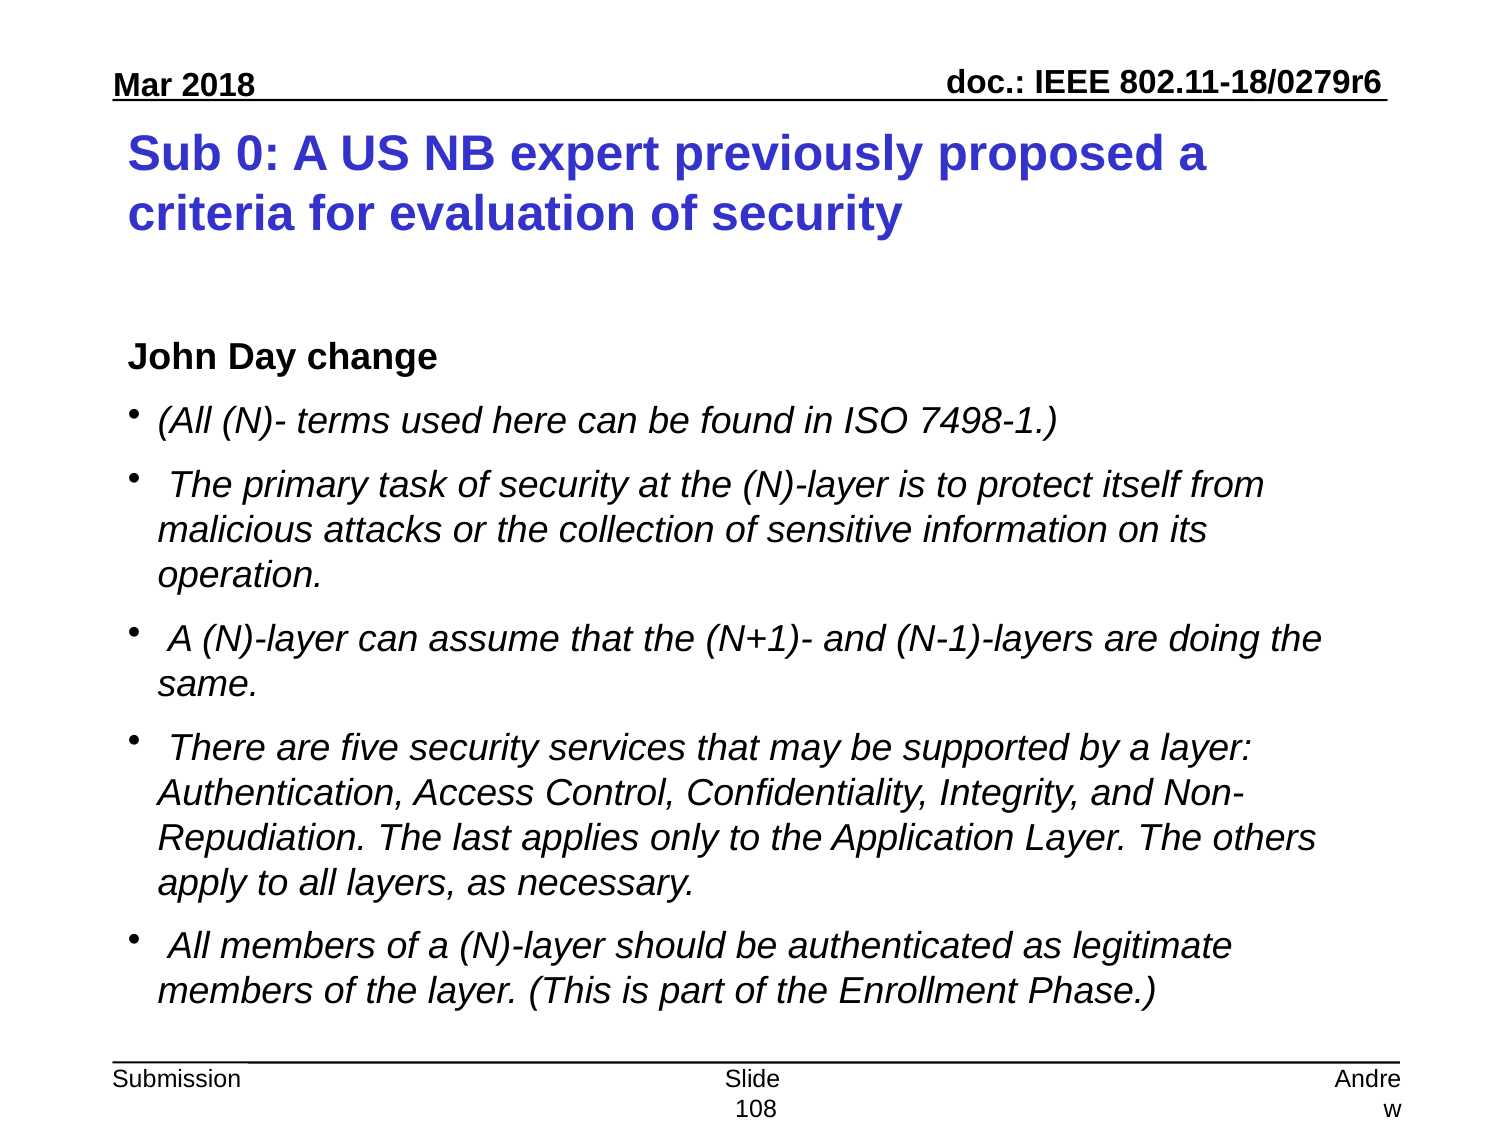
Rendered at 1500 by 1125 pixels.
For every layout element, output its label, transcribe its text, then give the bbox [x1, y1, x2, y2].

footer Andrew Myles, Cisco [1320, 1061, 1402, 1093]
list John Day change (All (N)- terms used here can be found in ISO 7498-1.) The primary task of security at the (N)-layer is to protect itself from malicious attacks or the collection of sensitive information on its operation. A (N)-layer can assume that the (N+1)- and (N-1)-layers are doing the same. There are five security services that may be supported by a layer: Authentication, Access Control, Confidentiality, Integrity, and Non-Repudiation. The last applies only to the Application Layer. The others apply to all layers, as necessary. All members of a (N)-layer should be authenticated as legitimate members of the layer. (This is part of the Enrollment Phase.) [112, 324, 1388, 1000]
slide_number Slide 108 [709, 1061, 803, 1093]
title Sub 0: A US NB expert previously proposed a criteria for evaluation of security [112, 112, 1388, 288]
